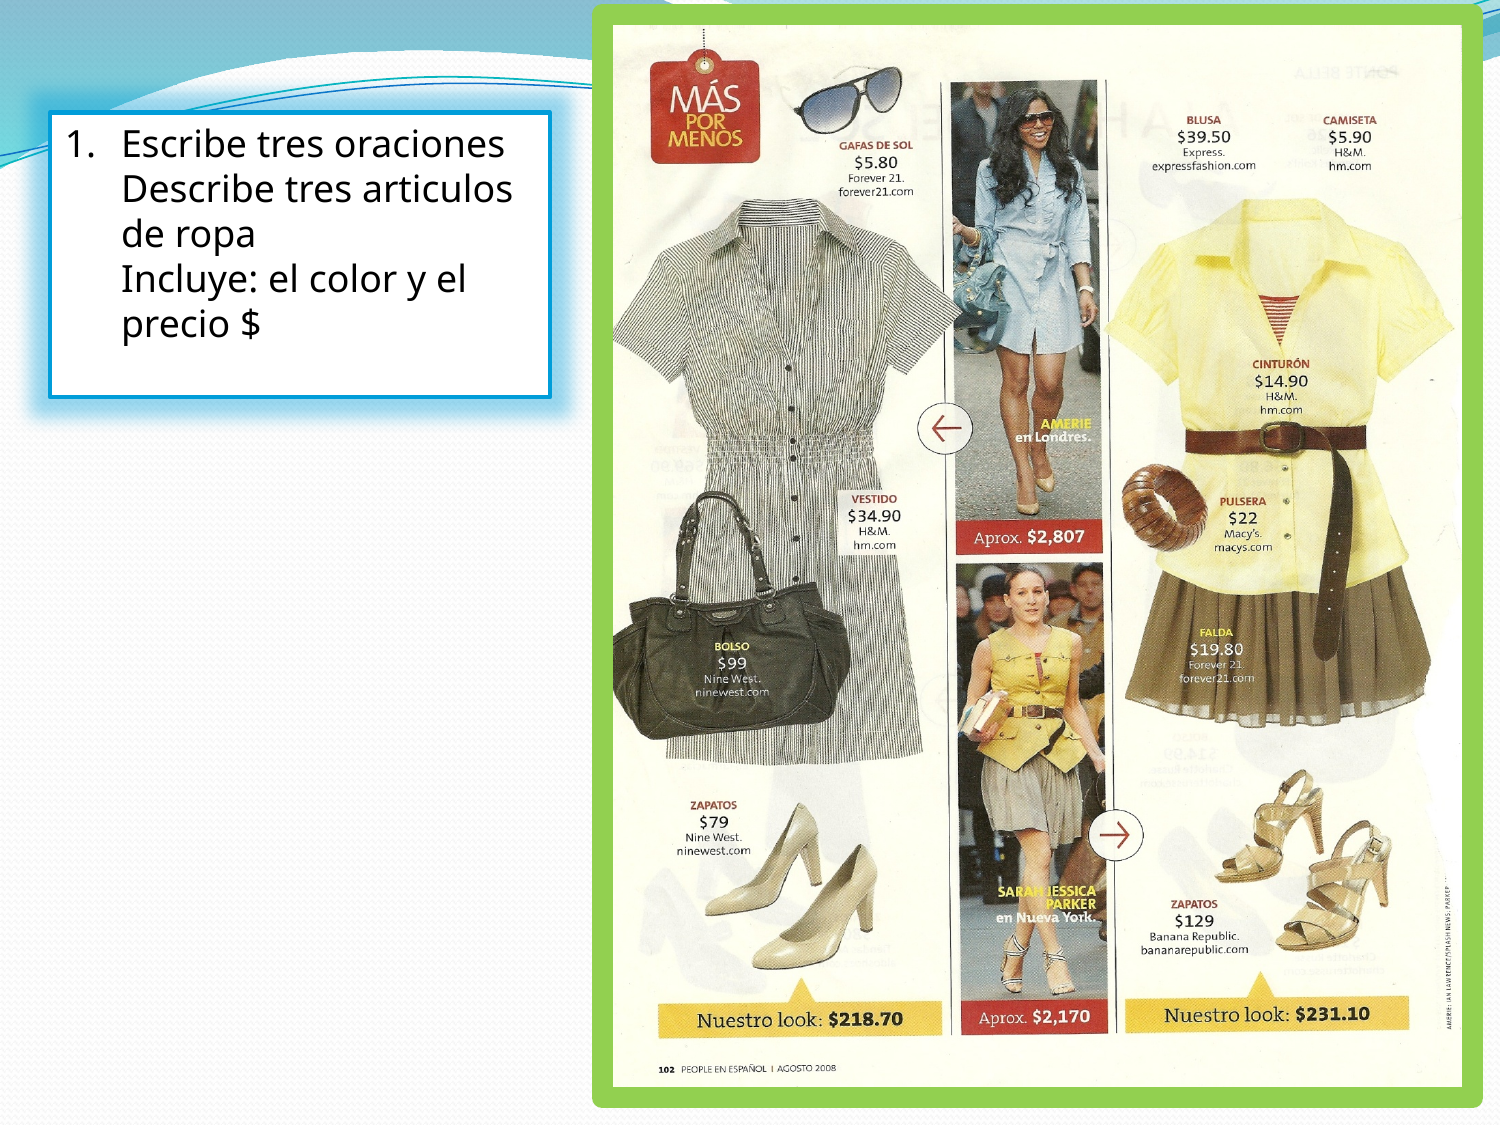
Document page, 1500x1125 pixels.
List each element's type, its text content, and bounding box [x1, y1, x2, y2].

text_box Escribe tres oraciones Describe tres articulos de ropa Incluye: el color y el precio $ [48, 110, 552, 399]
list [612, 24, 1463, 1088]
